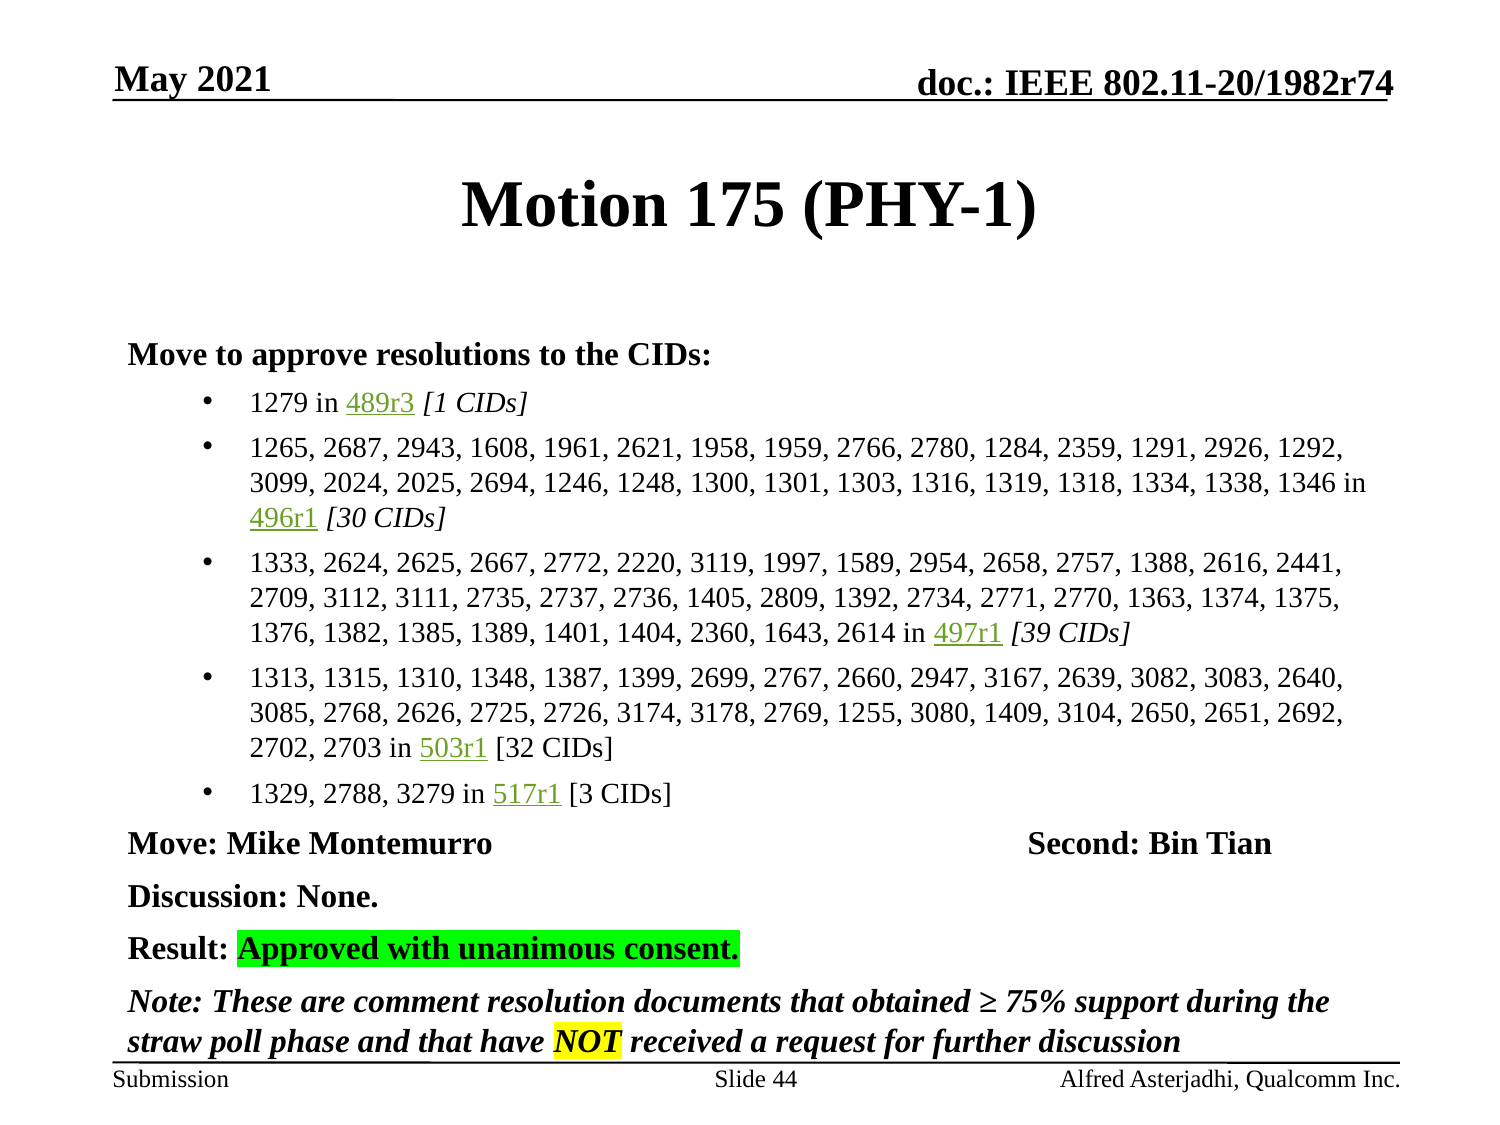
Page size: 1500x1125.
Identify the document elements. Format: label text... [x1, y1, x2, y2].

footer Alfred Asterjadhi, Qualcomm Inc. [878, 1061, 1402, 1093]
slide_number Slide 44 [712, 1061, 800, 1123]
list Move to approve resolutions to the CIDs: 1279 in 489r3 [1 CIDs] 1265, 2687, 2943, 1608, 1961, 2621, 1958, 1959, 2766, 2780, 1284, 2359, 1291, 2926, 1292, 3099, 2024, 2025, 2694, 1246, 1248, 1300, 1301, 1303, 1316, 1319, 1318, 1334, 1338, 1346 in 496r1 [30 CIDs] 1333, 2624, 2625, 2667, 2772, 2220, 3119, 1997, 1589, 2954, 2658, 2757, 1388, 2616, 2441, 2709, 3112, 3111, 2735, 2737, 2736, 1405, 2809, 1392, 2734, 2771, 2770, 1363, 1374, 1375, 1376, 1382, 1385, 1389, 1401, 1404, 2360, 1643, 2614 in 497r1 [39 CIDs] 1313, 1315, 1310, 1348, 1387, 1399, 2699, 2767, 2660, 2947, 3167, 2639, 3082, 3083, 2640, 3085, 2768, 2626, 2725, 2726, 3174, 3178, 2769, 1255, 3080, 1409, 3104, 2650, 2651, 2692, 2702, 2703 in 503r1 [32 CIDs] 1329, 2788, 3279 in 517r1 [3 CIDs] Move: Mike Montemurro Second: Bin Tian Discussion: None. Result: Approved with unanimous consent. Note: These are comment resolution documents that obtained ≥ 75% support during the straw poll phase and that have NOT received a request for further discussion [112, 324, 1388, 1063]
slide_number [114, 54, 423, 100]
title Motion 175 (PHY-1) [112, 112, 1388, 288]
